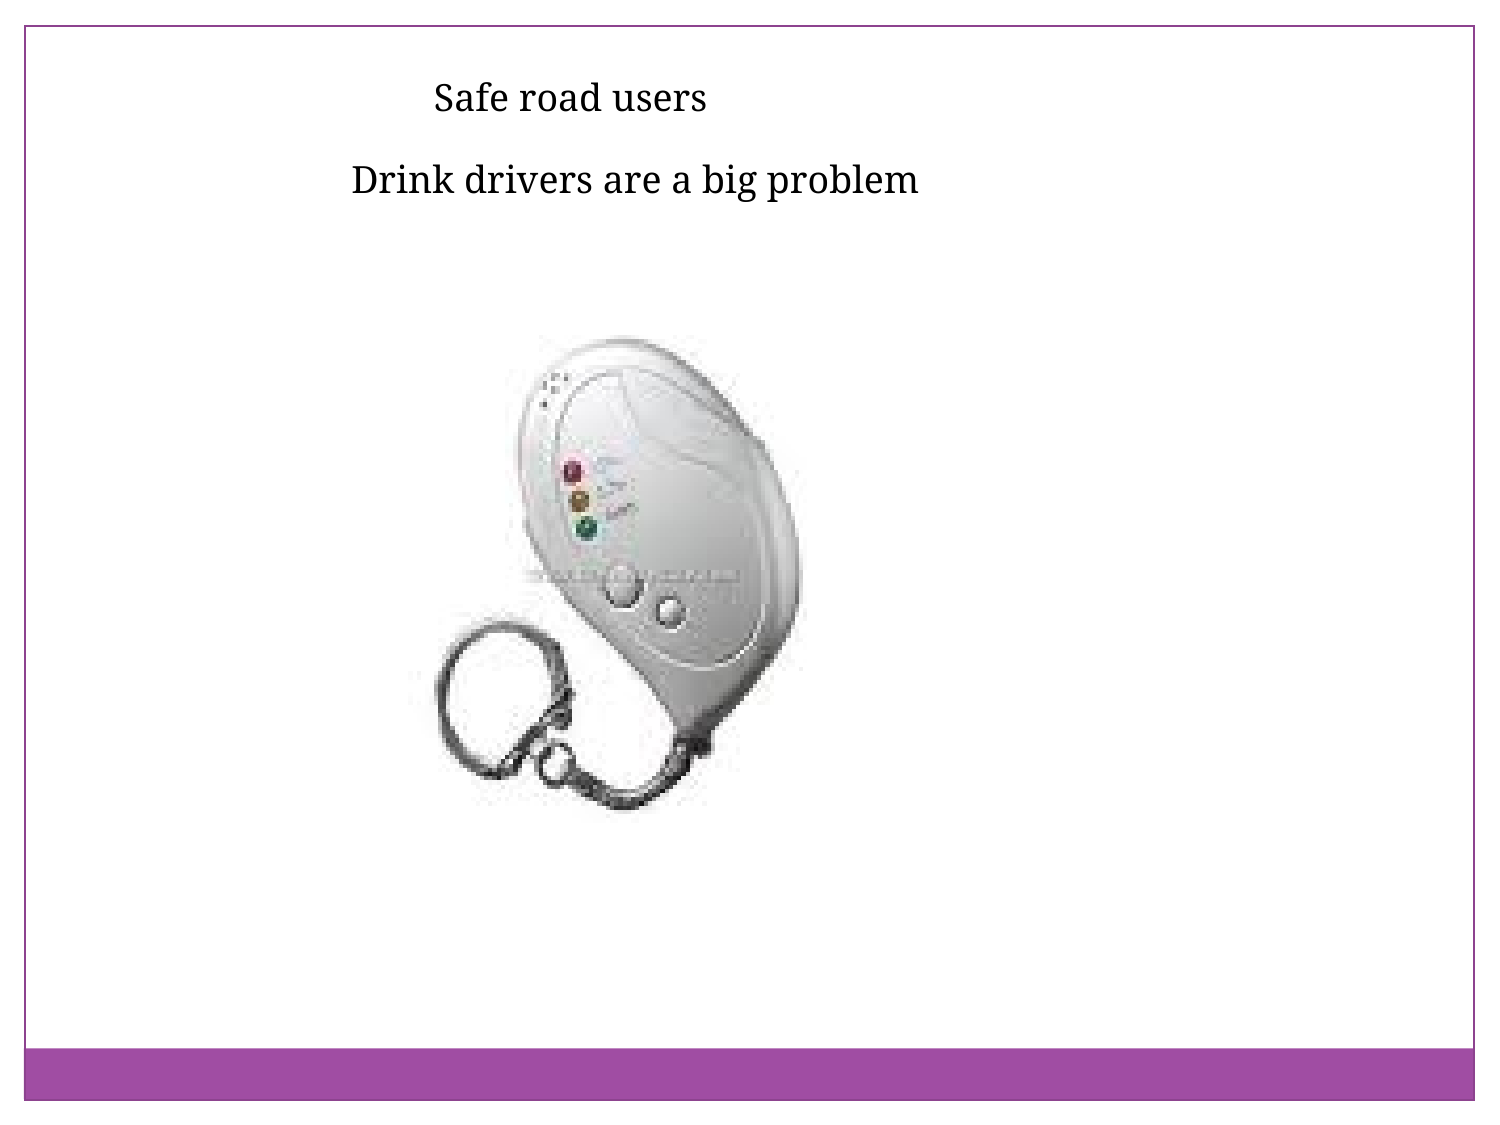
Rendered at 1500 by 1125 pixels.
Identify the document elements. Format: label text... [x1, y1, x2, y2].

picture [371, 302, 892, 823]
text_box Safe road users [419, 66, 1187, 127]
text_box Drink drivers are a big problem [336, 148, 1069, 209]
